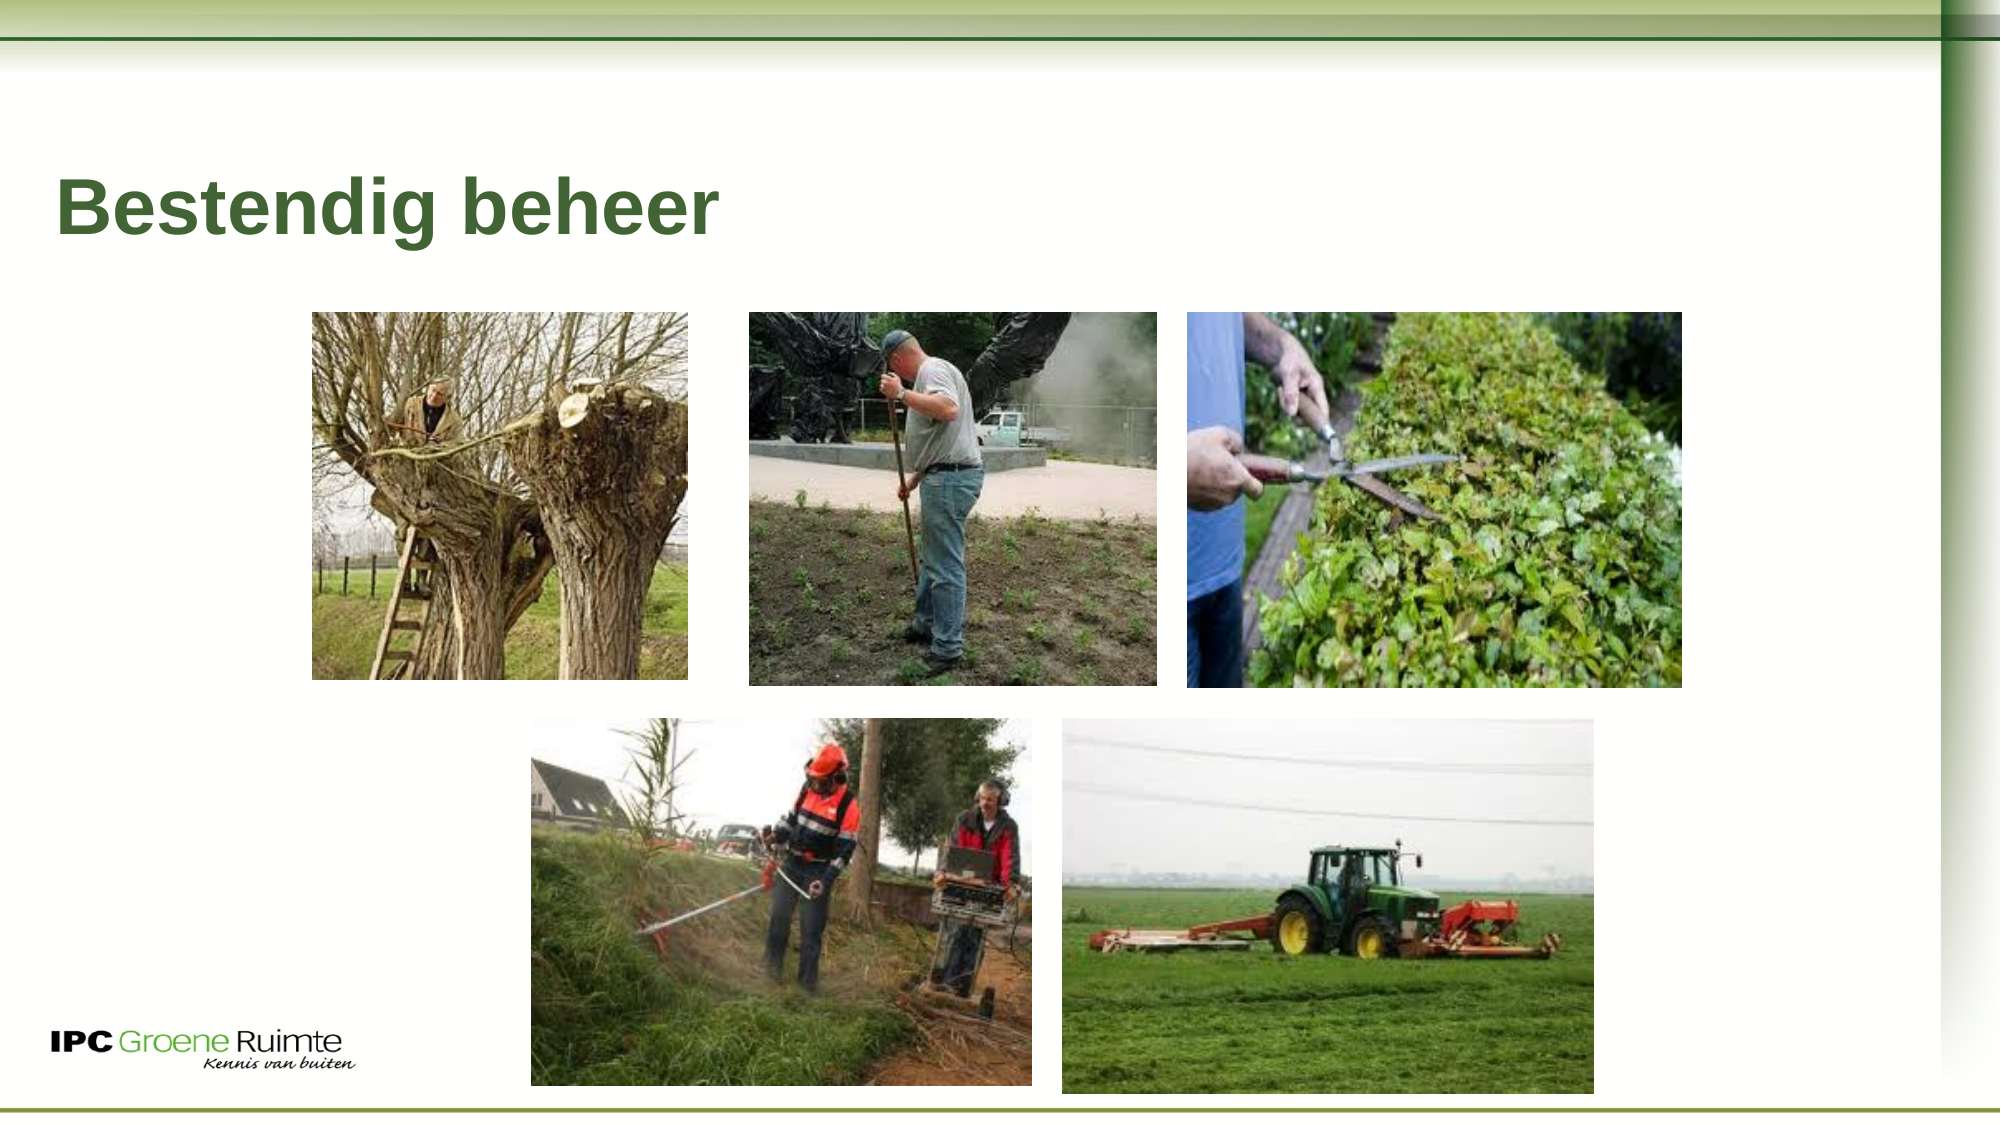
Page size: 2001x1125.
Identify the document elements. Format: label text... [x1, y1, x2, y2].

text_box [785, 402, 1214, 723]
title Bestendig beheer [41, 124, 1876, 282]
picture [0, 0, 2000, 1125]
